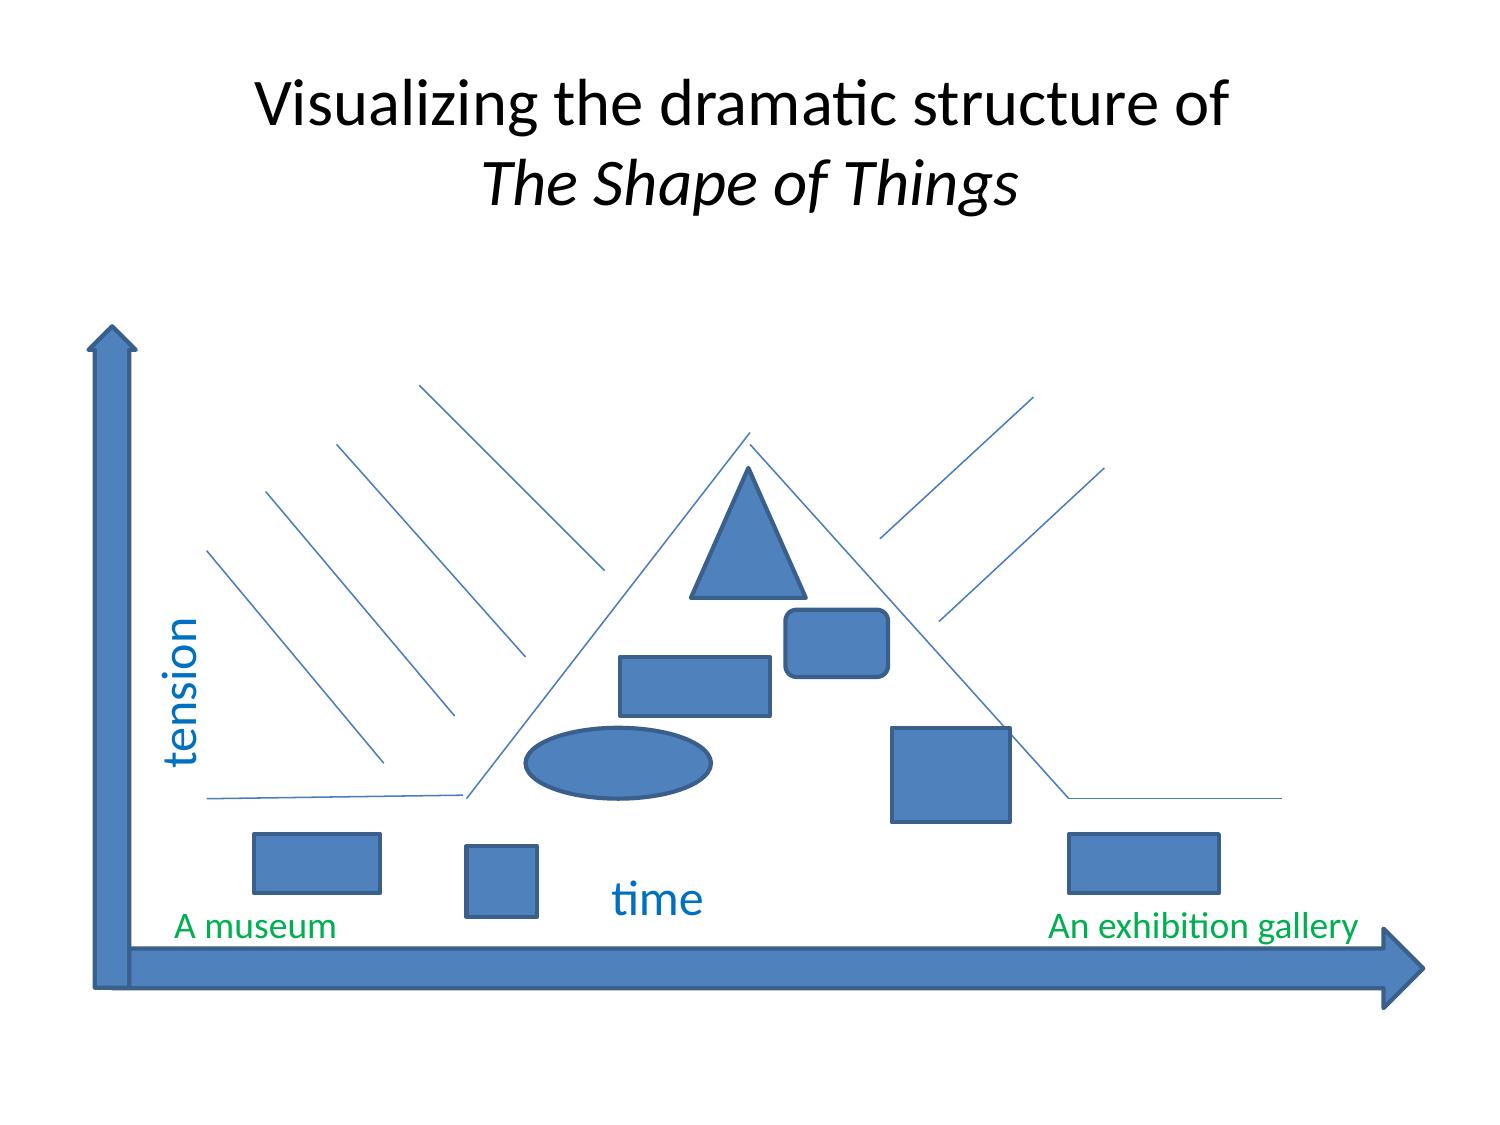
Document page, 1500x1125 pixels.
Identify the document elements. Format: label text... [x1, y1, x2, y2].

text_box [890, 807, 1012, 824]
text_box [252, 832, 382, 895]
text_box An exhibition gallery [1033, 893, 1450, 953]
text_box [336, 444, 526, 658]
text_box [206, 794, 461, 799]
text_box [86, 324, 138, 990]
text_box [206, 550, 384, 764]
text_box tension [138, 597, 214, 784]
text_box A museum [159, 893, 355, 953]
text_box [1067, 832, 1221, 895]
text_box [265, 491, 455, 717]
title Visualizing the dramatic structure of The Shape of Things [75, 45, 1425, 233]
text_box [466, 432, 751, 799]
text_box [111, 946, 1426, 1011]
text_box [938, 467, 1105, 622]
text_box [464, 844, 539, 919]
text_box time [596, 857, 798, 933]
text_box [418, 385, 605, 571]
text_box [749, 444, 1070, 799]
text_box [879, 396, 1034, 540]
